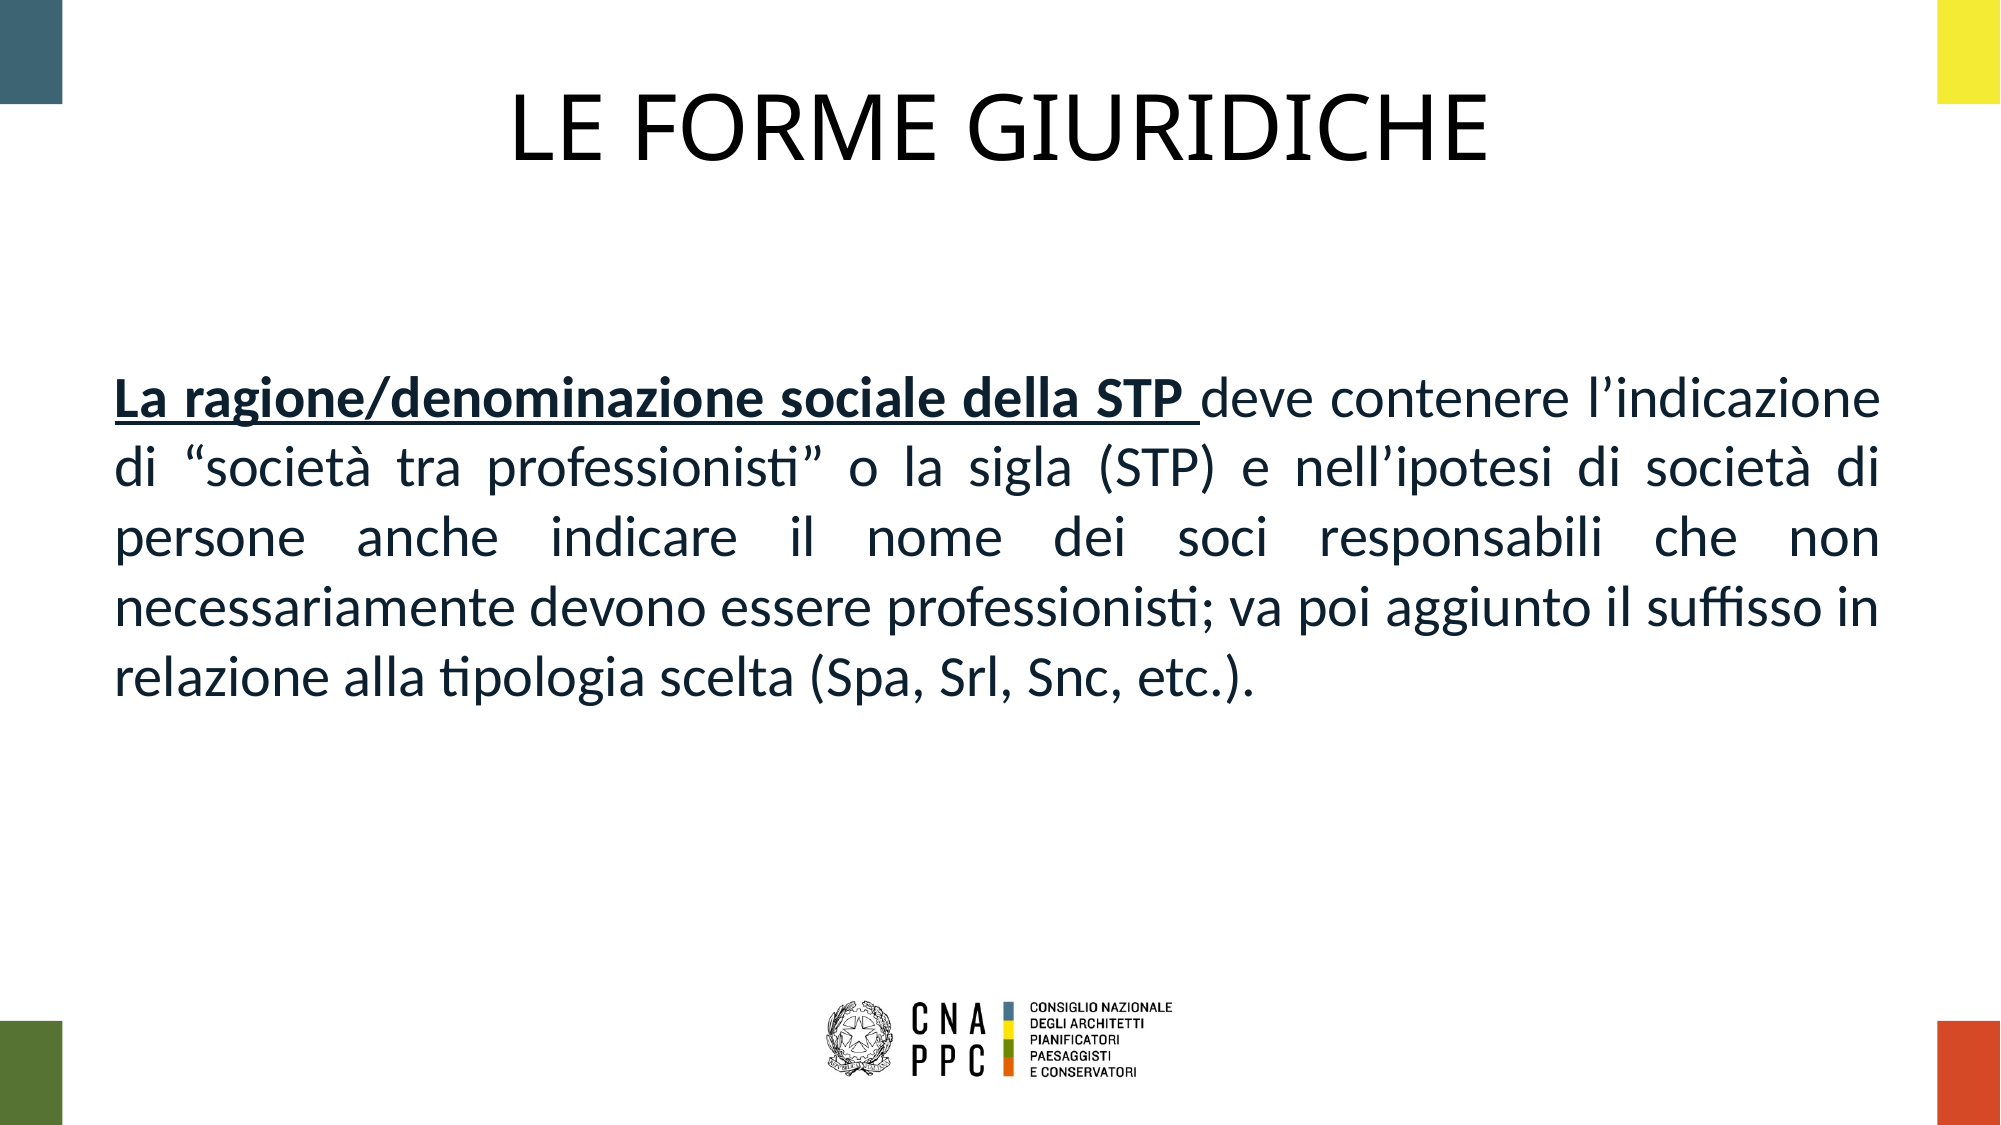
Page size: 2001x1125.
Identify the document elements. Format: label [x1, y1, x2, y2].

text_box [0, 0, 2000, 1125]
